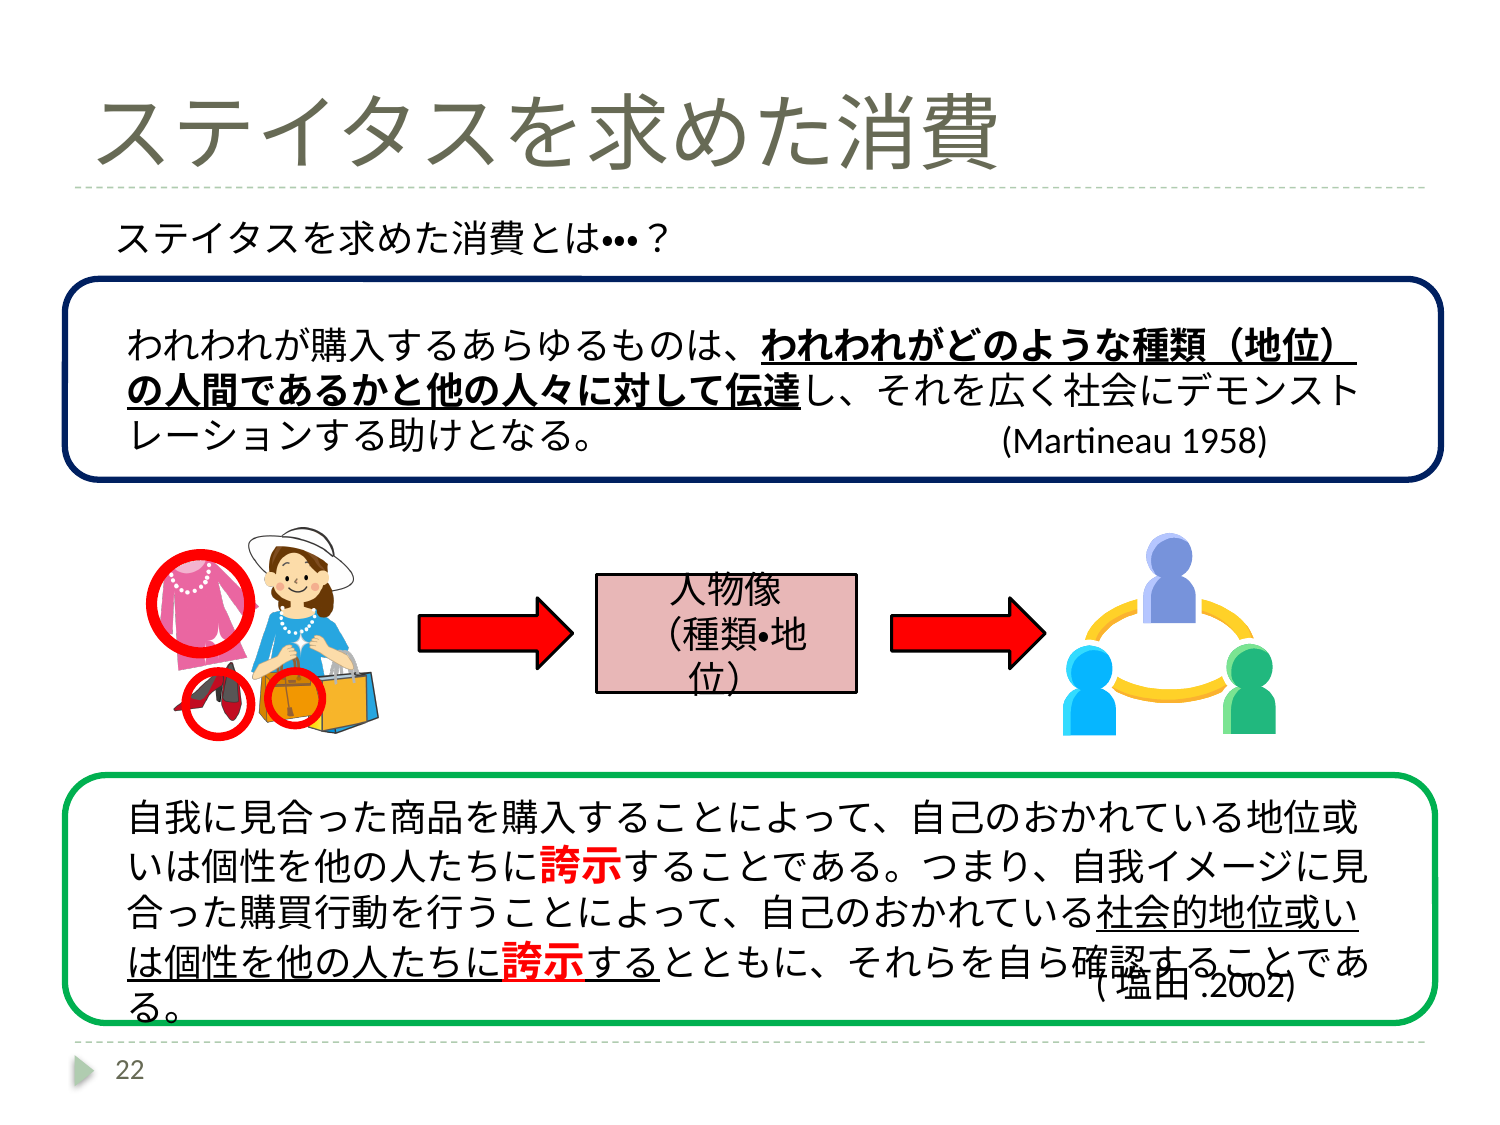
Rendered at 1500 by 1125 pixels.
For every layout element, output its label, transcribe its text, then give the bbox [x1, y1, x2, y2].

text_box (Martineau 1958) [986, 408, 1353, 469]
text_box 自我に見合った商品を購入することによって、自己のおかれている地位或いは個性を他の人たちに誇示することである。つまり、自我イメージに見合った購買行動を行うことによって、自己のおかれている社会的地位或いは個性を他の人たちに誇示するとともに、それらを自ら確認することである。 [112, 786, 1388, 1037]
text_box (塩田.2002) [1080, 952, 1329, 1012]
text_box 人物像 （種類・地位） [595, 573, 858, 694]
picture [1056, 526, 1282, 742]
text_box われわれが購入するあらゆるものは、われわれがどのような種類（地位）の人間であるかと他の人々に対して伝達し、それを広く社会にデモンストレーションする助けとなる。 [112, 314, 1388, 465]
slide_number 22 [100, 1042, 426, 1103]
picture [159, 526, 379, 735]
text_box [63, 773, 1437, 1025]
text_box [63, 277, 1443, 482]
text_box [417, 596, 574, 671]
text_box [145, 576, 153, 631]
text_box ステイタスを求めた消費とは・・・？ [100, 208, 762, 268]
title ステイタスを求めた消費 [75, 24, 1425, 188]
text_box [890, 596, 1047, 671]
